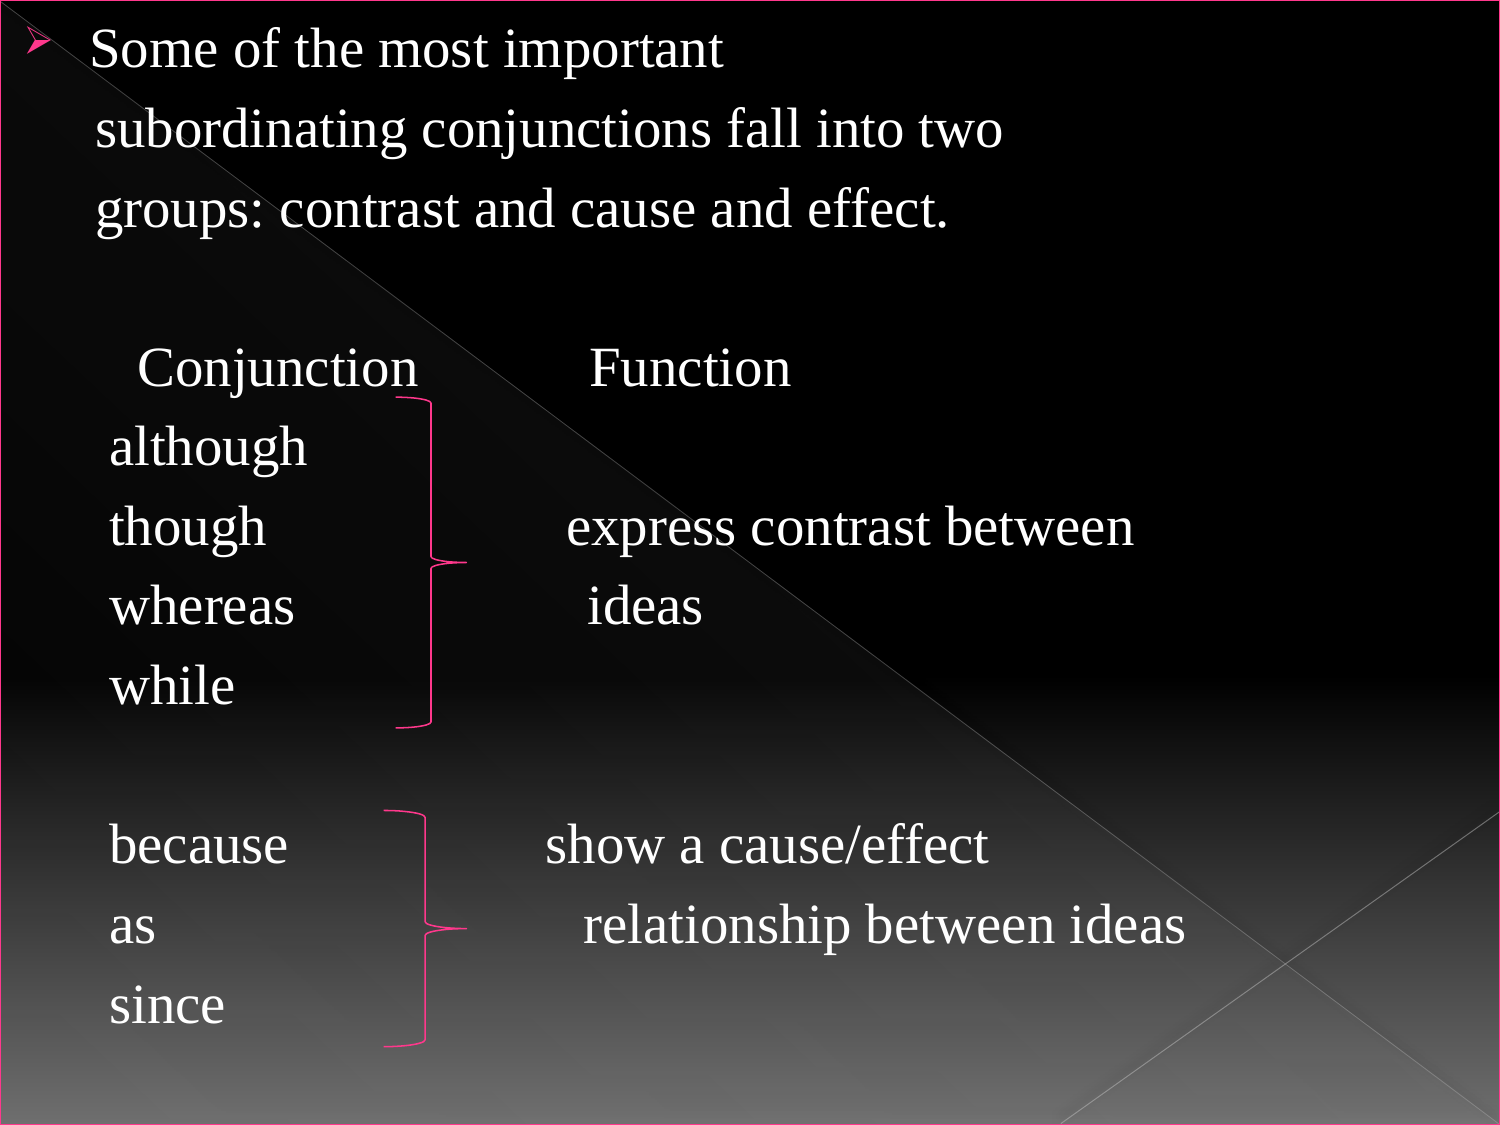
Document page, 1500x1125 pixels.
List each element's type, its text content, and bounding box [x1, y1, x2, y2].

list Some of the most important subordinating conjunctions fall into two groups: contrast and cause and effect. Conjunction Function although though express contrast between whereas ideas while because show a cause/effect as relationship between ideas since [0, 0, 1500, 1125]
text_box [383, 809, 468, 1048]
text_box [395, 396, 468, 729]
